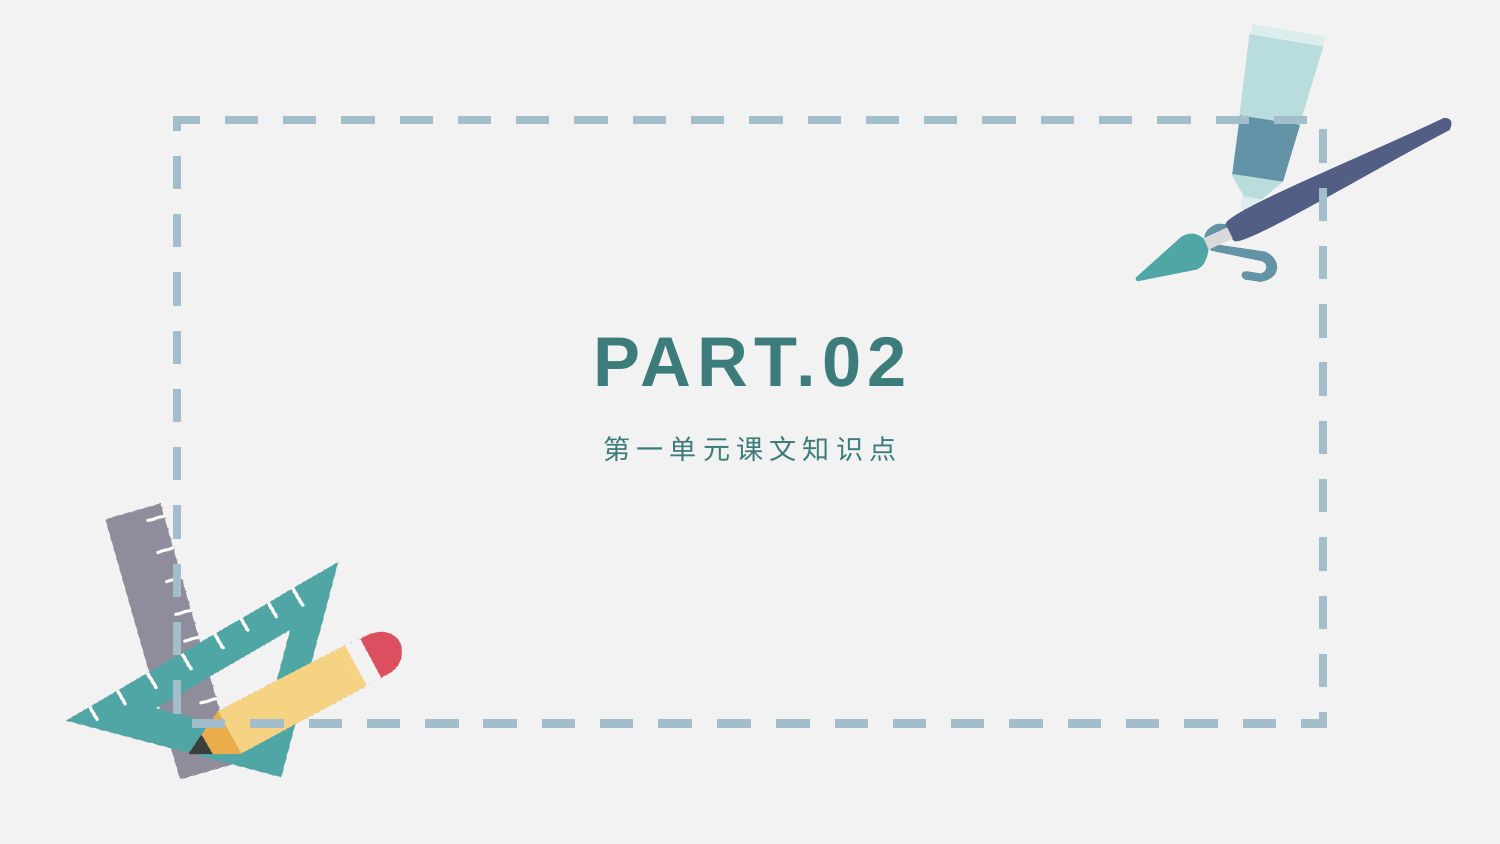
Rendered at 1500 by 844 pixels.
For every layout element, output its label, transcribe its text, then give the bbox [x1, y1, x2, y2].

text_box PART.02 [358, 286, 1142, 430]
text_box 第一单元课文知识点 [358, 432, 1142, 557]
picture [65, 503, 402, 779]
